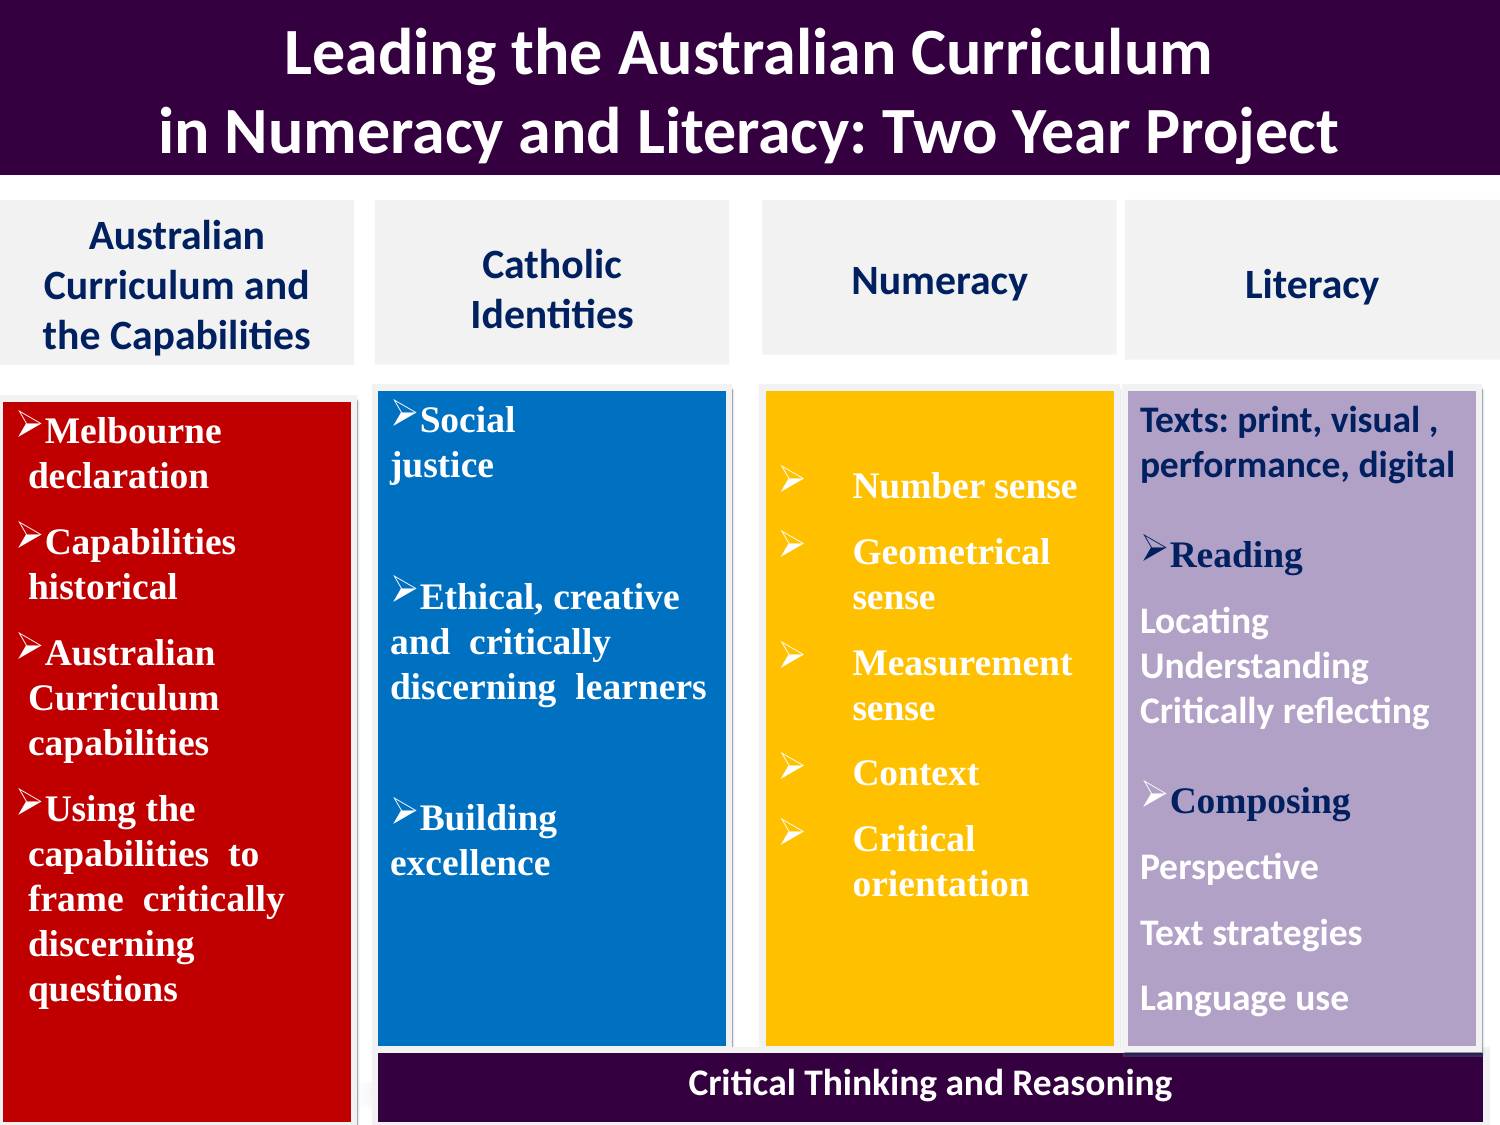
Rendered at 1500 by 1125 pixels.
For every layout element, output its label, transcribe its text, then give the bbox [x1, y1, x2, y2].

text_box Number sense Geometrical sense Measurement sense Context Critical orientation [762, 387, 1117, 1049]
text_box Texts: print, visual , performance, digital Reading Locating Understanding Critically reflecting Composing Perspective Text strategies Language use [1124, 387, 1480, 1049]
text_box Catholic Identities [374, 200, 730, 365]
text_box Critical Thinking and Reasoning [375, 1049, 1487, 1125]
title Leading the Australian Curriculum in Numeracy and Literacy: Two Year Project [0, 0, 1500, 175]
text_box Literacy [1124, 199, 1500, 360]
text_box Numeracy [762, 200, 1117, 355]
text_box Melbourne declaration Capabilities historical Australian Curriculum capabilities Using the capabilities to frame critically discerning questions [0, 398, 355, 1125]
text_box Australian Curriculum and the Capabilities [0, 200, 355, 365]
text_box Social justice Ethical, creative and critically discerning learners Building excellence [374, 387, 730, 1049]
